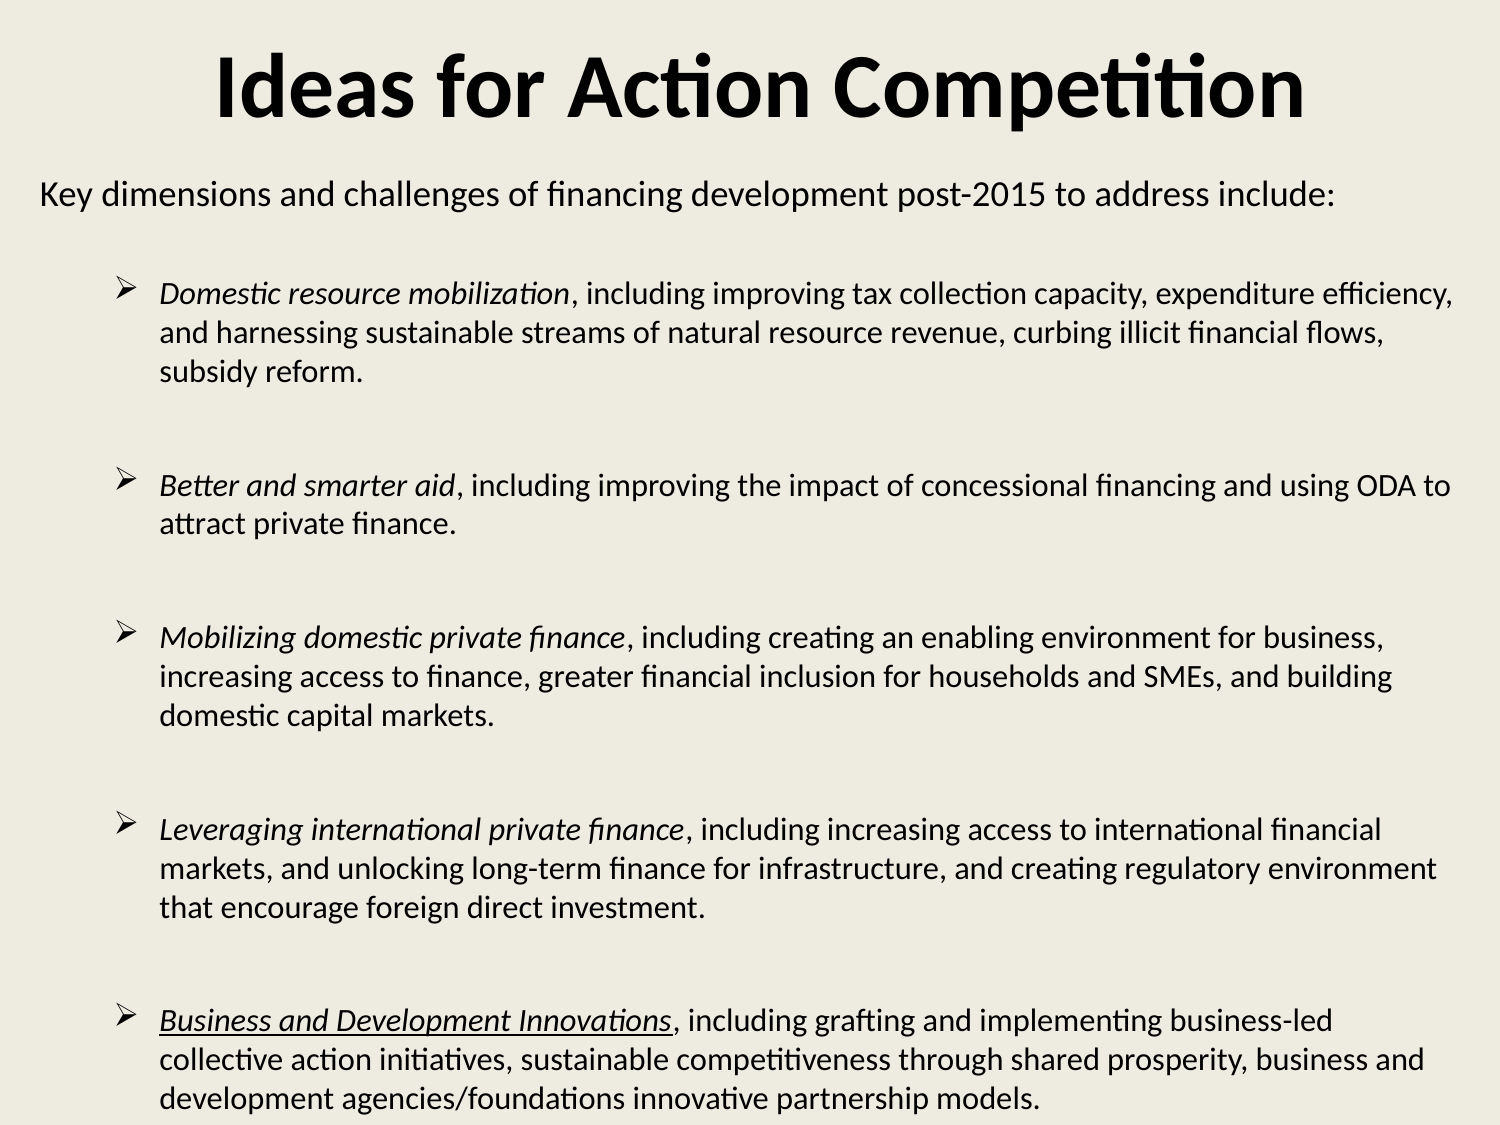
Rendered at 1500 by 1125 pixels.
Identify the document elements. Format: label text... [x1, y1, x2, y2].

list Key dimensions and challenges of financing development post-2015 to address include: Domestic resource mobilization, including improving tax collection capacity, expenditure efficiency, and harnessing sustainable streams of natural resource revenue, curbing illicit financial flows, subsidy reform. Better and smarter aid, including improving the impact of concessional financing and using ODA to attract private finance. Mobilizing domestic private finance, including creating an enabling environment for business, increasing access to finance, greater financial inclusion for households and SMEs, and building domestic capital markets. Leveraging international private finance, including increasing access to international financial markets, and unlocking long-term finance for infrastructure, and creating regulatory environment that encourage foreign direct investment. Business and Development Innovations, including grafting and implementing business-led collective action initiatives, sustainable competitiveness through shared prosperity, business and development agencies/foundations innovative partnership models. [24, 163, 1472, 1125]
title Ideas for Action Competition [23, 0, 1499, 163]
